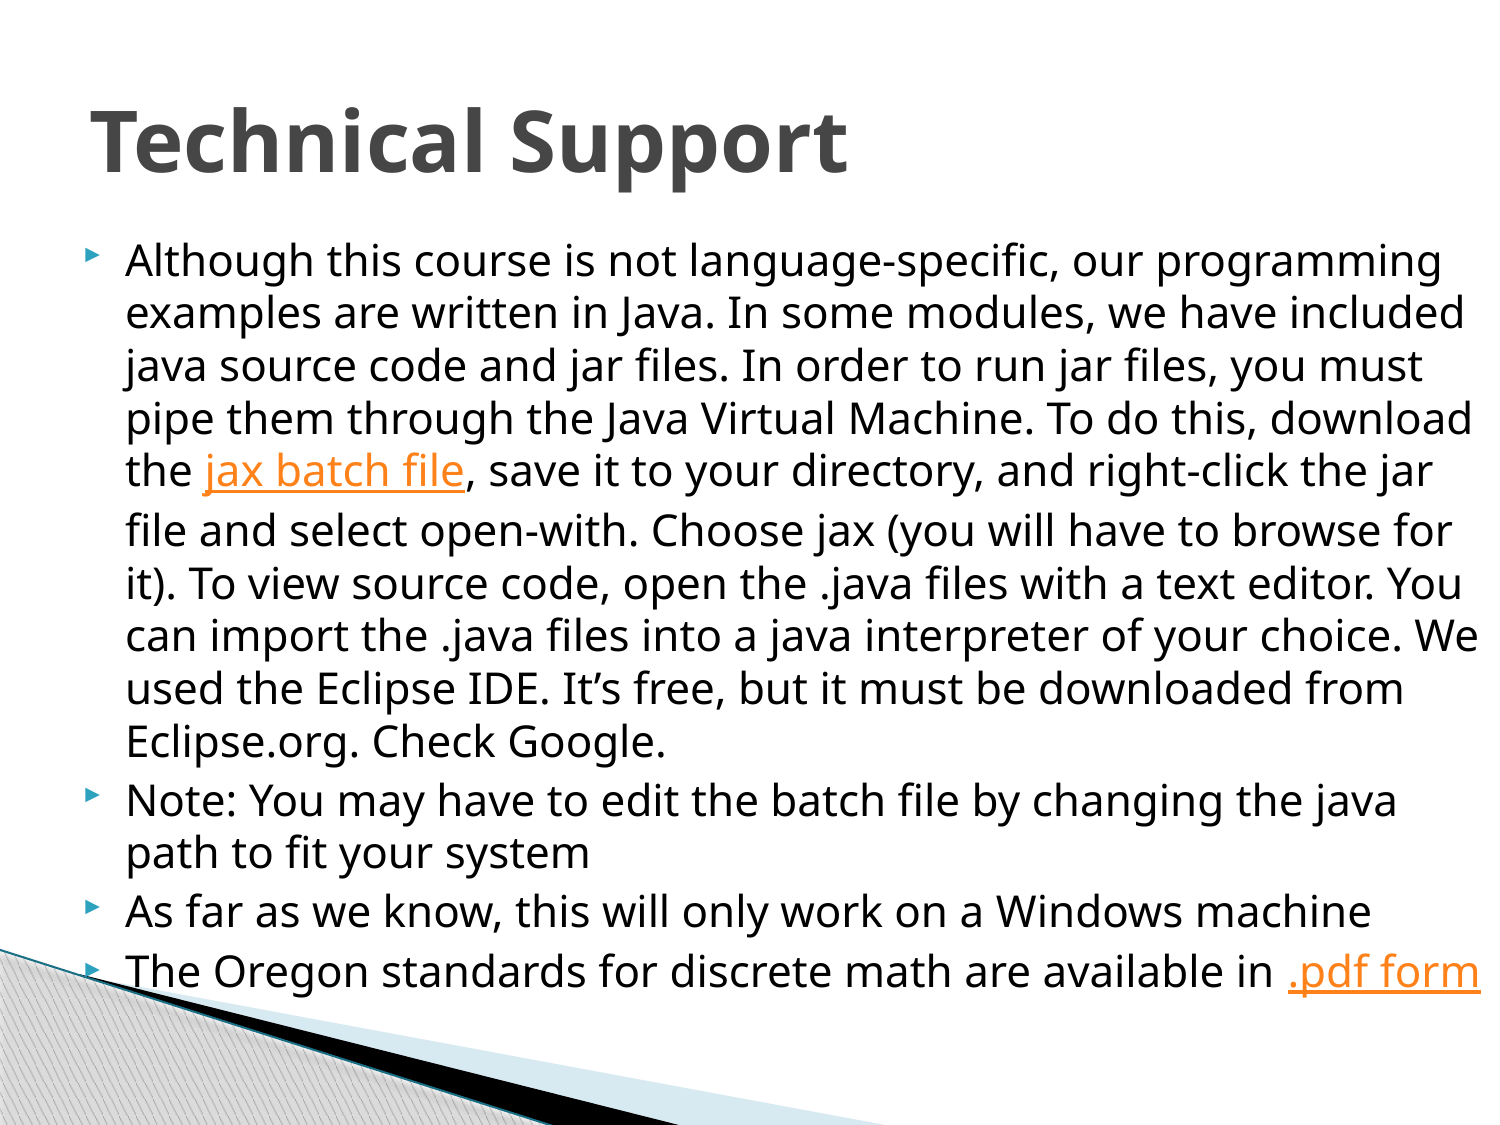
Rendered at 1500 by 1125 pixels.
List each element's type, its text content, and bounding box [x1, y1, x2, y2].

title Technical Support [75, 45, 1425, 233]
list Although this course is not language-specific, our programming examples are written in Java. In some modules, we have included java source code and jar files. In order to run jar files, you must pipe them through the Java Virtual Machine. To do this, download the jax batch file, save it to your directory, and right-click the jar file and select open-with. Choose jax (you will have to browse for it). To view source code, open the .java files with a text editor. You can import the .java files into a java interpreter of your choice. We used the Eclipse IDE. It’s free, but it must be downloaded from Eclipse.org. Check Google. Note: You may have to edit the batch file by changing the java path to fit your system As far as we know, this will only work on a Windows machine The Oregon standards for discrete math are available in .pdf form [50, 224, 1500, 1050]
